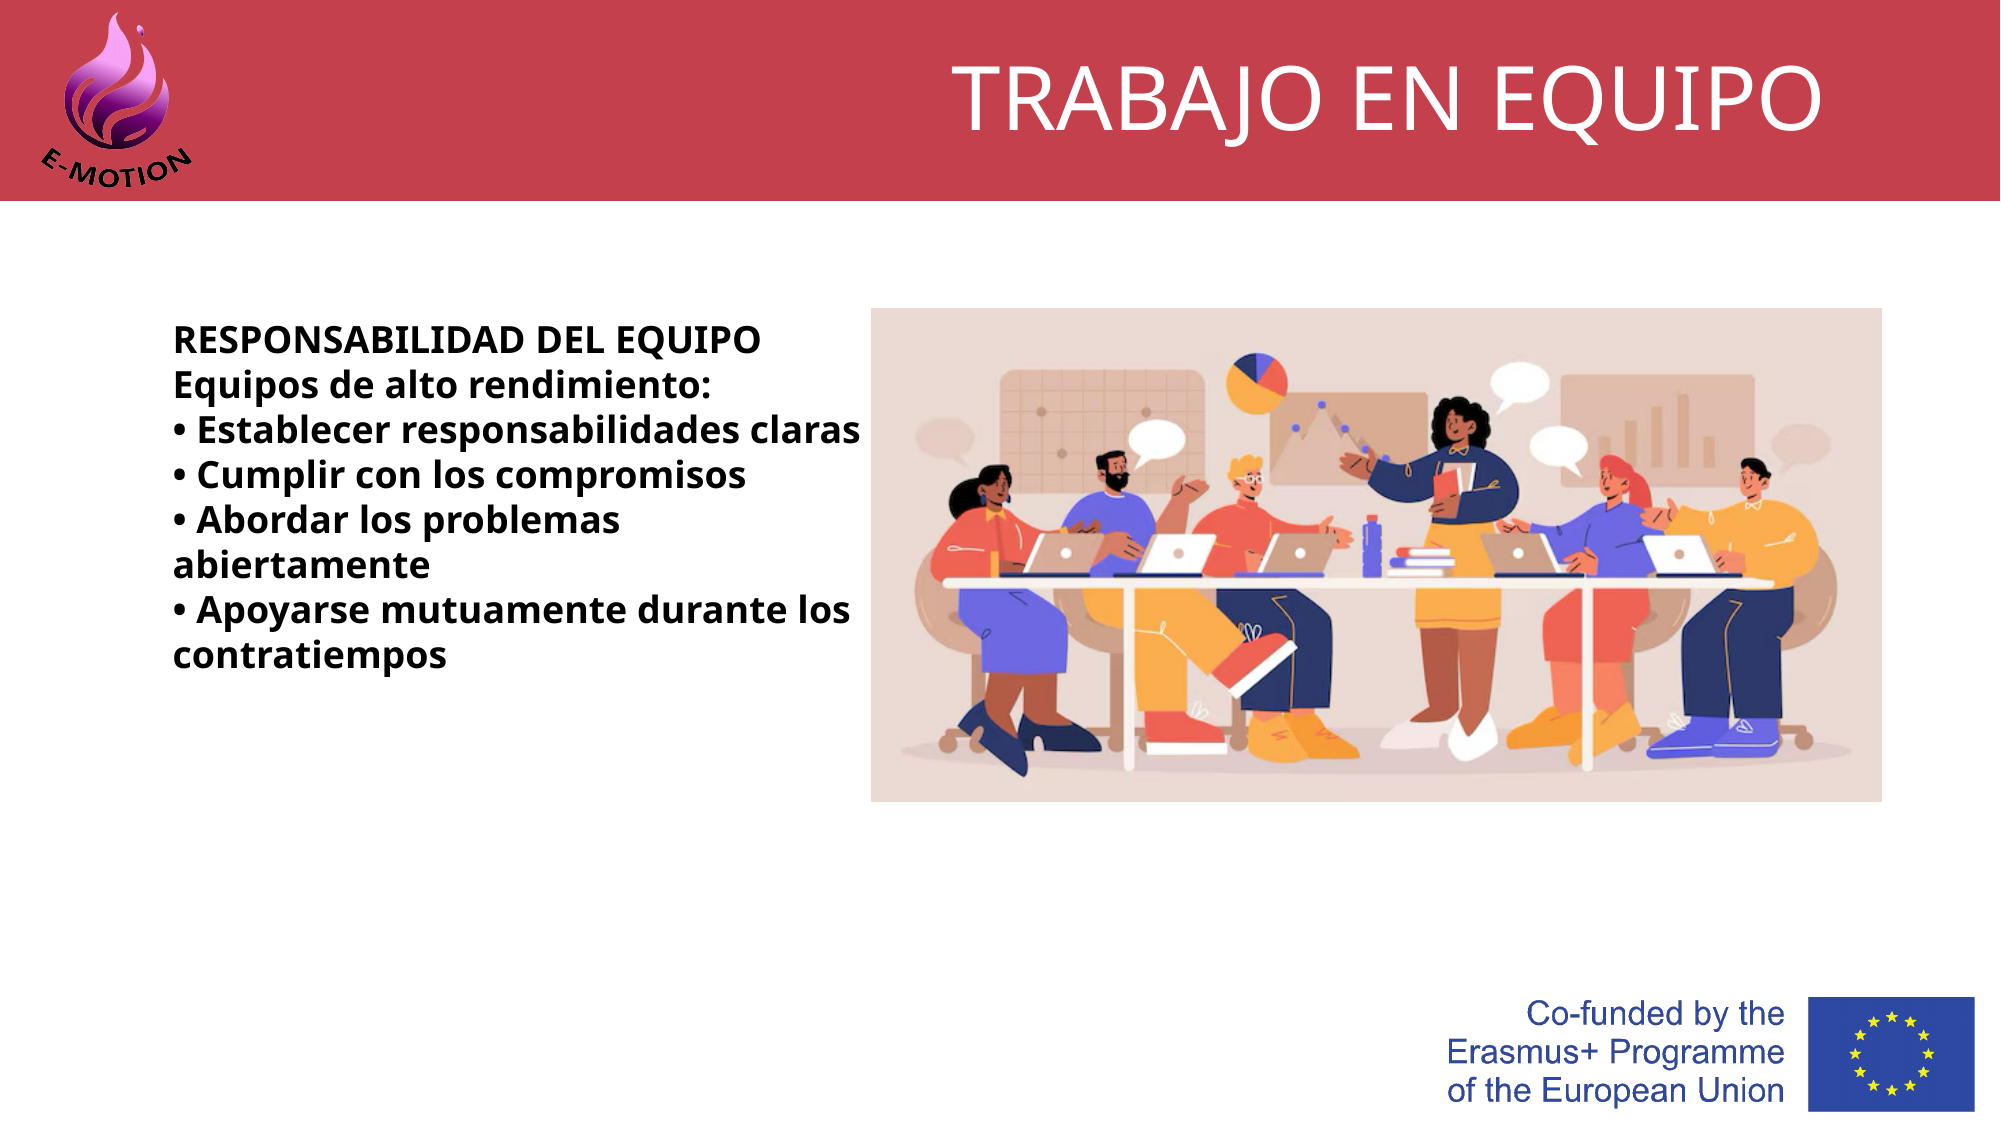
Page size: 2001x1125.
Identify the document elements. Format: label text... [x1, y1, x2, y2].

picture [1396, 995, 1975, 1116]
text_box TRABAJO EN EQUIPO [583, 34, 1843, 308]
picture [0, 0, 253, 247]
text_box RESPONSABILIDAD DEL EQUIPO Equipos de alto rendimiento: • Establecer responsabilidades claras • Cumplir con los compromisos • Abordar los problemas abiertamente • Apoyarse mutuamente durante los contratiempos [157, 308, 869, 684]
picture [870, 308, 1883, 802]
